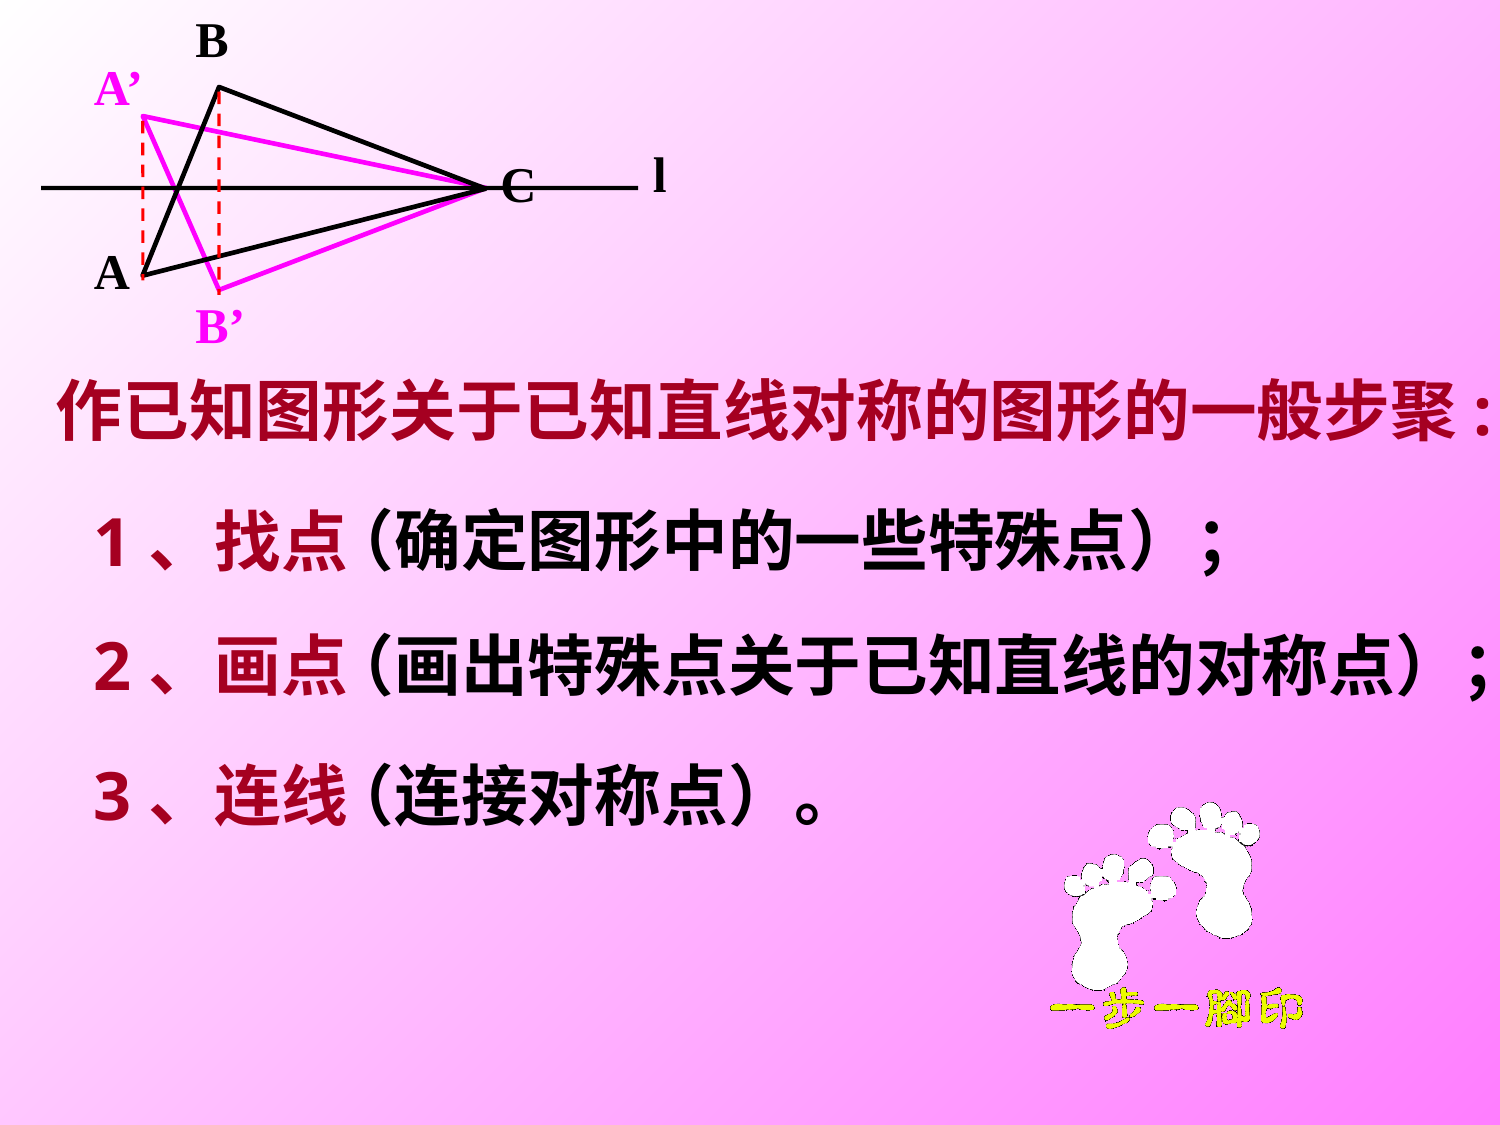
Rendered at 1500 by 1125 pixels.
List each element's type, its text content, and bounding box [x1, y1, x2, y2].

text_box 3、连线 [79, 746, 312, 842]
text_box 1、找点 [79, 491, 312, 587]
text_box 2、画点 [79, 616, 312, 712]
text_box （确定图形中的一些特殊点）； [312, 491, 1341, 587]
text_box 作已知图形关于已知直线对称的图形的一般步聚: [41, 361, 1500, 457]
text_box （连接对称点）。 [312, 746, 880, 842]
text_box （画出特殊点关于已知直线的对称点）； [312, 616, 1500, 712]
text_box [41, 0, 715, 361]
picture [1045, 798, 1306, 1033]
